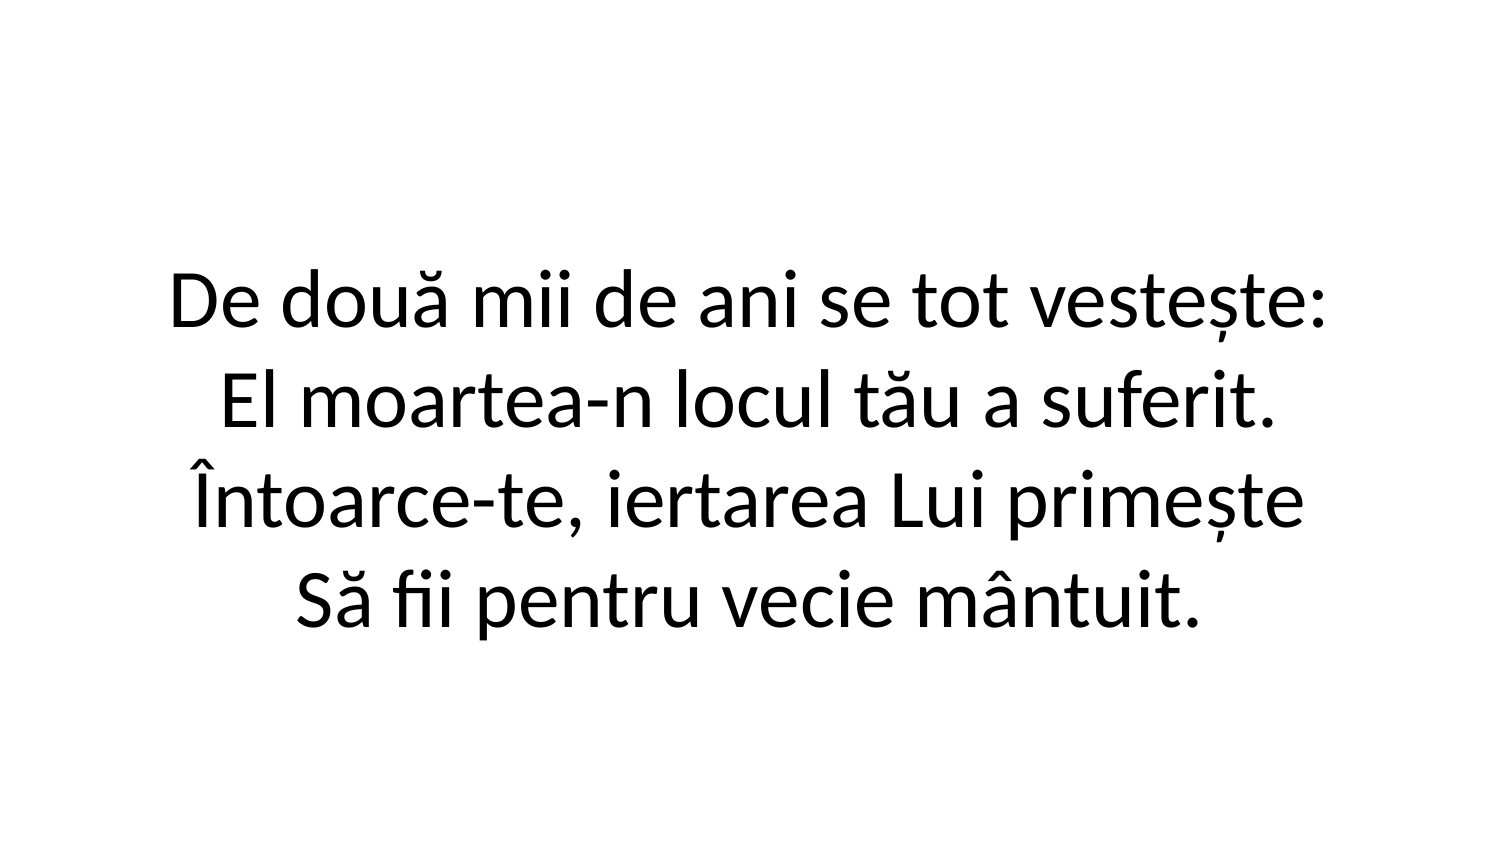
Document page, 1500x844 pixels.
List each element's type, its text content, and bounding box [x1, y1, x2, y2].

text_box De două mii de ani se tot vestește: El moartea-n locul tău a suferit. Întoarce-te, iertarea Lui primește Să fii pentru vecie mântuit. [154, 192, 1346, 652]
